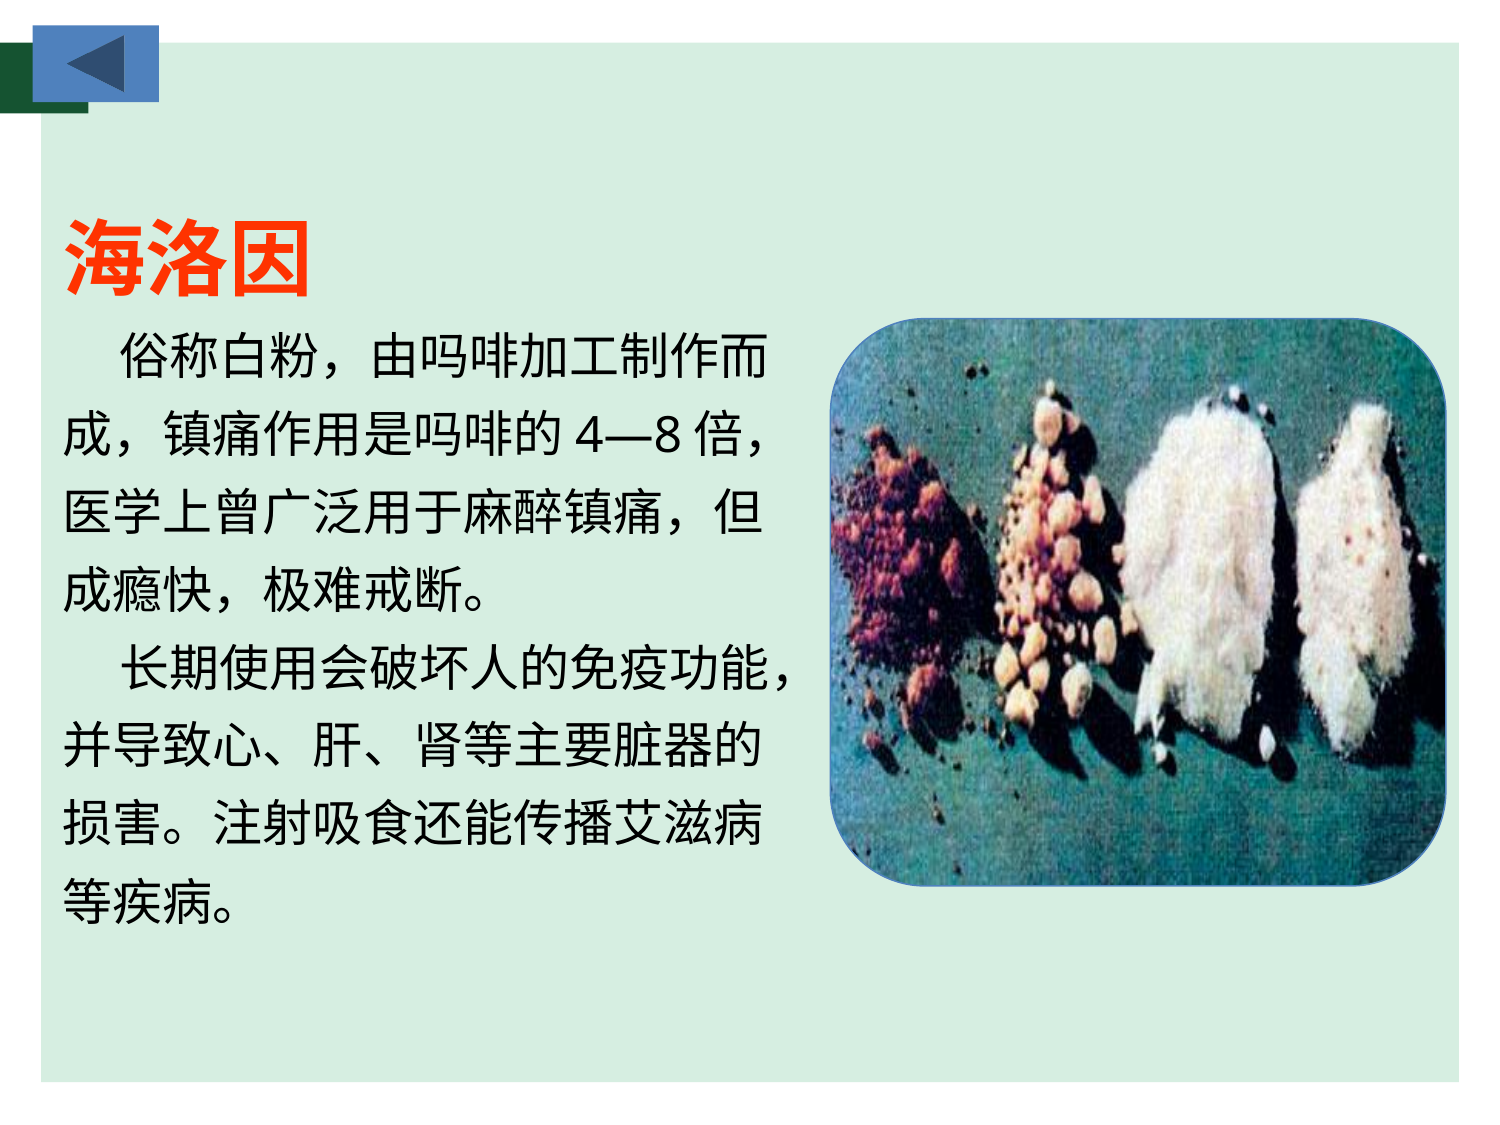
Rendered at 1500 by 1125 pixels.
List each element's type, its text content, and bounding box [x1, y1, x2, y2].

text_box [32, 25, 159, 103]
text_box 海洛因 俗称白粉，由吗啡加工制作而成，镇痛作用是吗啡的4—8倍，医学上曾广泛用于麻醉镇痛，但成瘾快，极难戒断。 长期使用会破坏人的免疫功能，并导致心、肝、肾等主要脏器的损害。注射吸食还能传播艾滋病等疾病。 [48, 168, 809, 938]
text_box [830, 318, 1446, 886]
